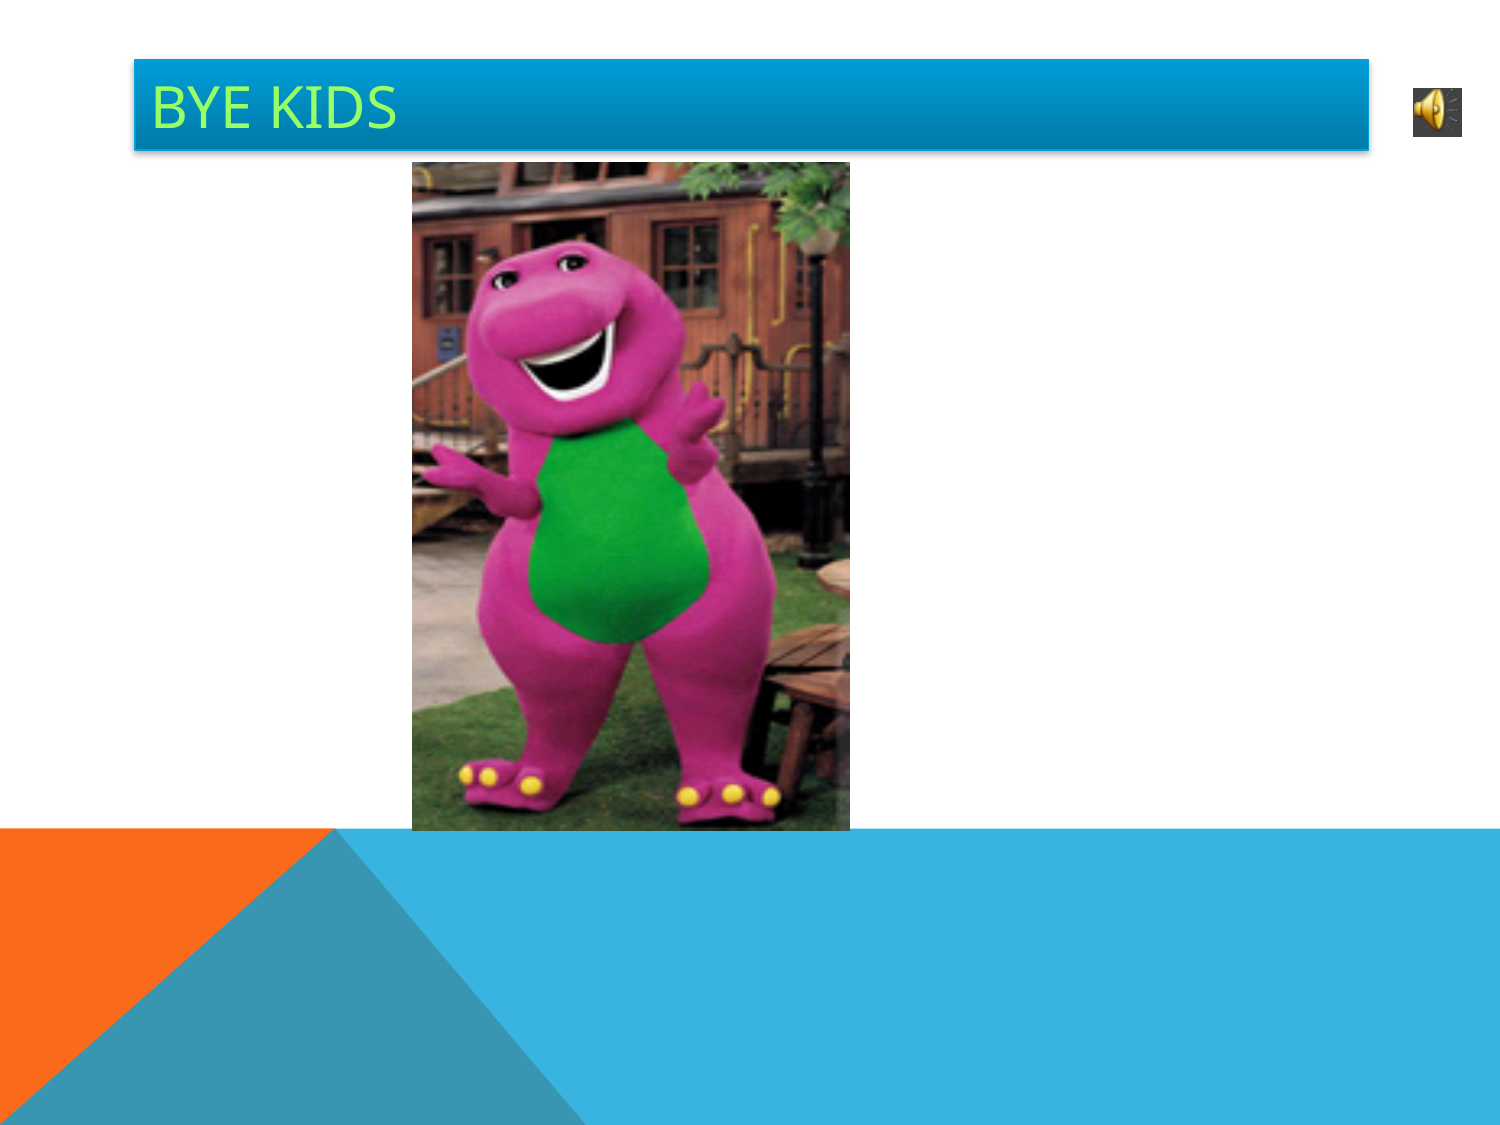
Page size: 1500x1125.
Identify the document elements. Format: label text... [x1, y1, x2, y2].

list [412, 162, 851, 831]
title Bye kids [134, 59, 1369, 151]
picture [1412, 87, 1463, 138]
